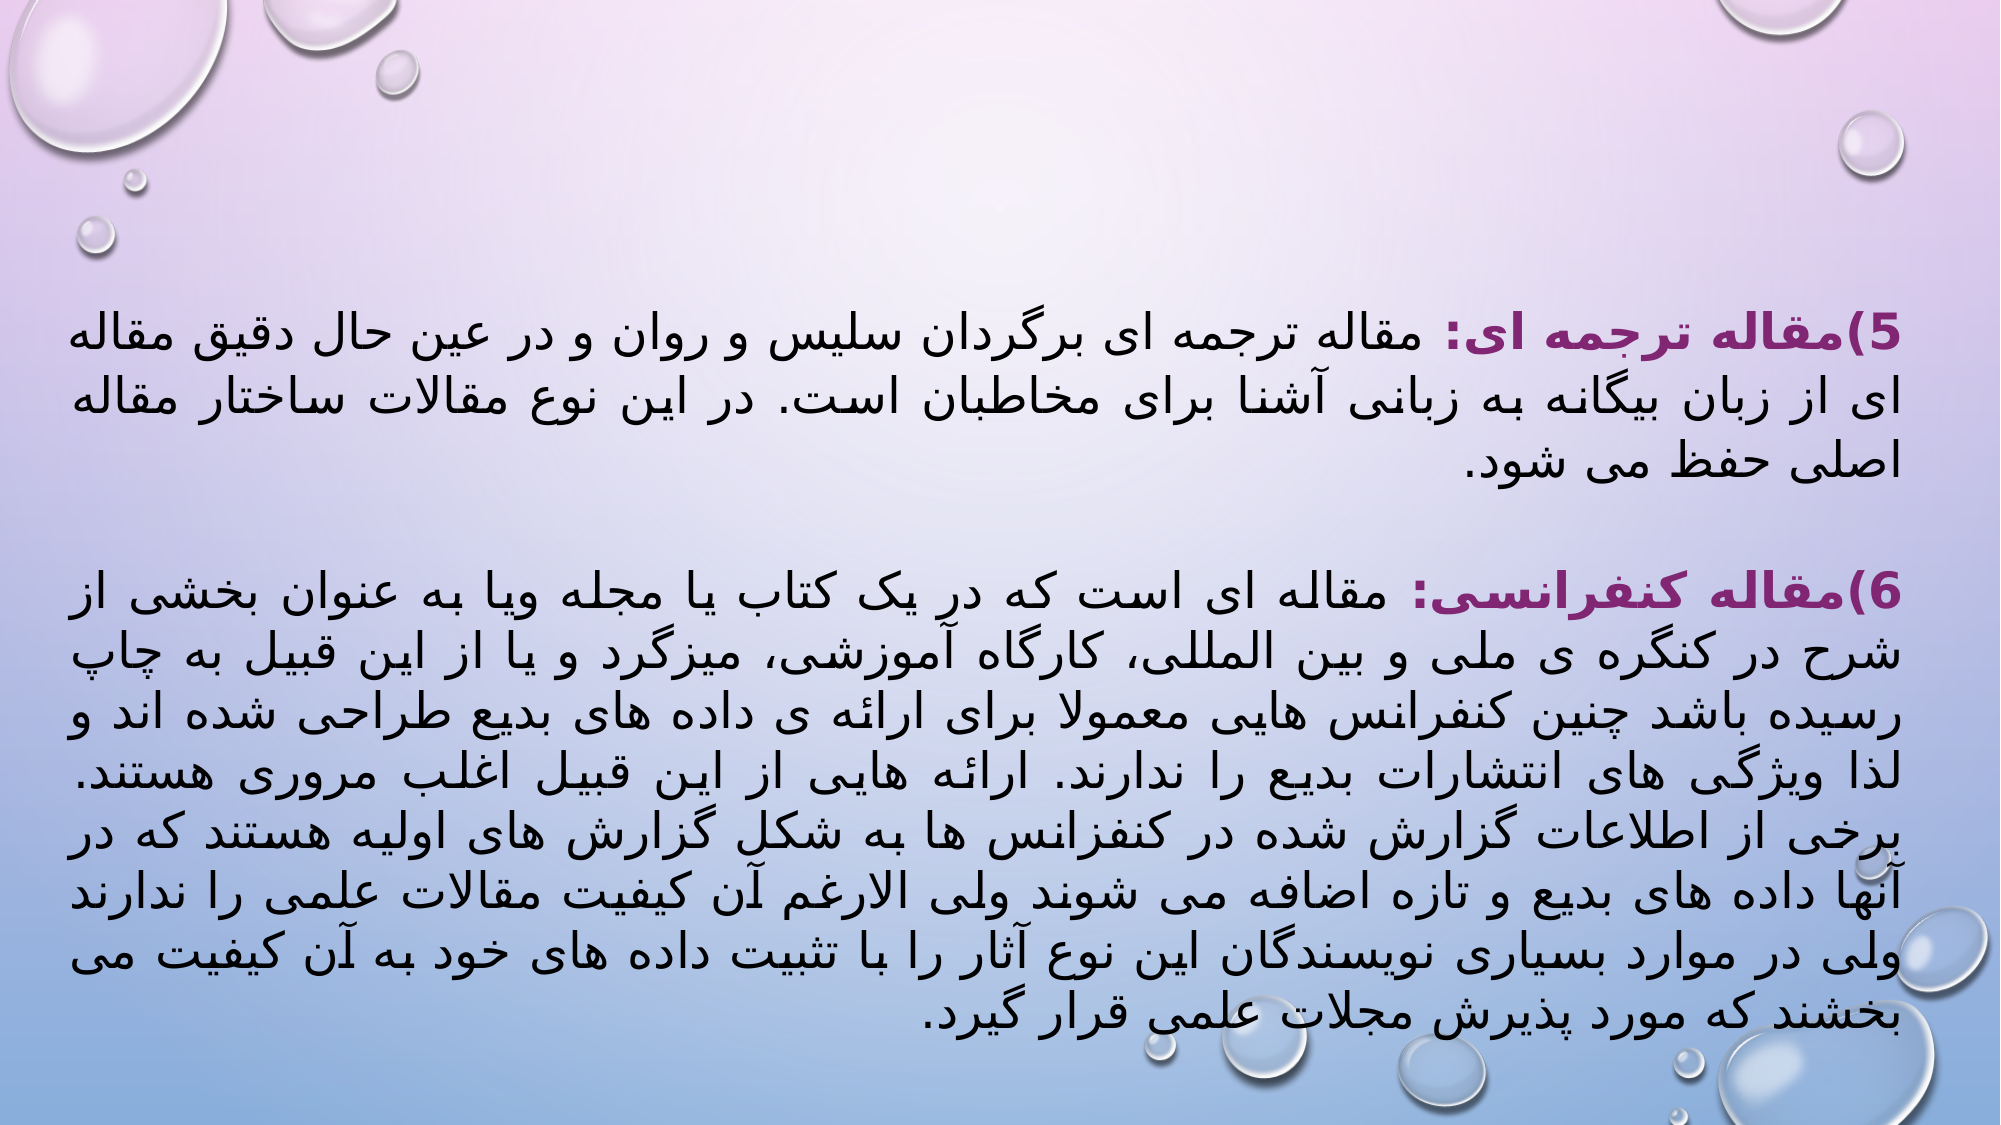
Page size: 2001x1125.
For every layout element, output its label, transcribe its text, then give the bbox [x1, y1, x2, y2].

text_box 5)مقاله ترجمه ای: مقاله ترجمه ای برگردان سلیس و روان و در عین حال دقیق مقاله ای از زبان بیگانه به زبانی آشنا برای مخاطبان است. در این نوع مقالات ساختار مقاله اصلی حفظ می شود. 6)مقاله کنفرانسی: مقاله ای است که در یک کتاب یا مجله ویا به عنوان بخشی از شرح در کنگره ی ملی و بین المللی، کارگاه آموزشی، میزگرد و یا از این قبیل به چاپ رسیده باشد چنین کنفرانس هایی معمولا برای ارائه ی داده های بدیع طراحی شده اند و لذا ویژگی های انتشارات بدیع را ندارند. ارائه هایی از این قبیل اغلب مروری هستند. برخی از اطلاعات گزارش شده در کنفزانس ها به شکل گزارش های اولیه هستند که در آنها داده های بدیع و تازه اضافه می شوند ولی الارغم آن کیفیت مقالات علمی را ندارند ولی در موارد بسیاری نویسندگان این نوع آثار را با تثبیت داده های خود به آن کیفیت می بخشند که مورد پذیرش مجلات علمی قرار گیرد. [52, 287, 1919, 1046]
picture [0, 0, 2000, 1125]
